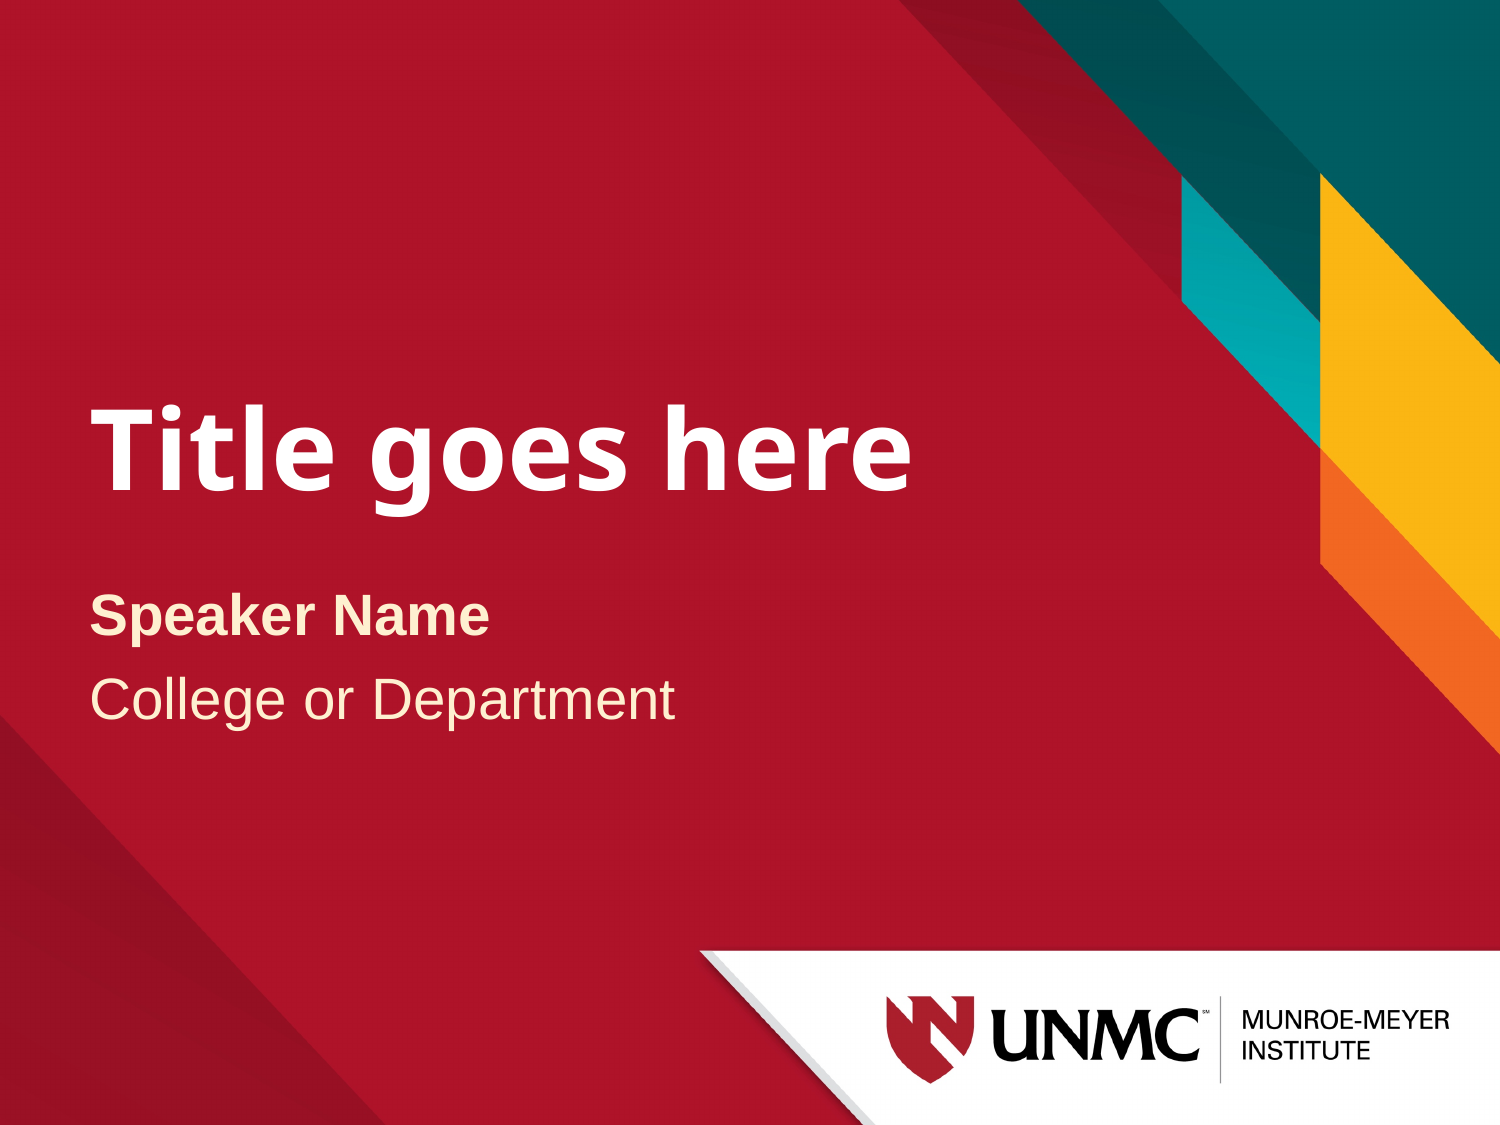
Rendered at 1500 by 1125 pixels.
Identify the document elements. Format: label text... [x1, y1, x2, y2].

subtitle Speaker Name College or Department [74, 577, 1238, 861]
picture [0, 0, 1500, 1125]
title Title goes here [74, 204, 1238, 512]
